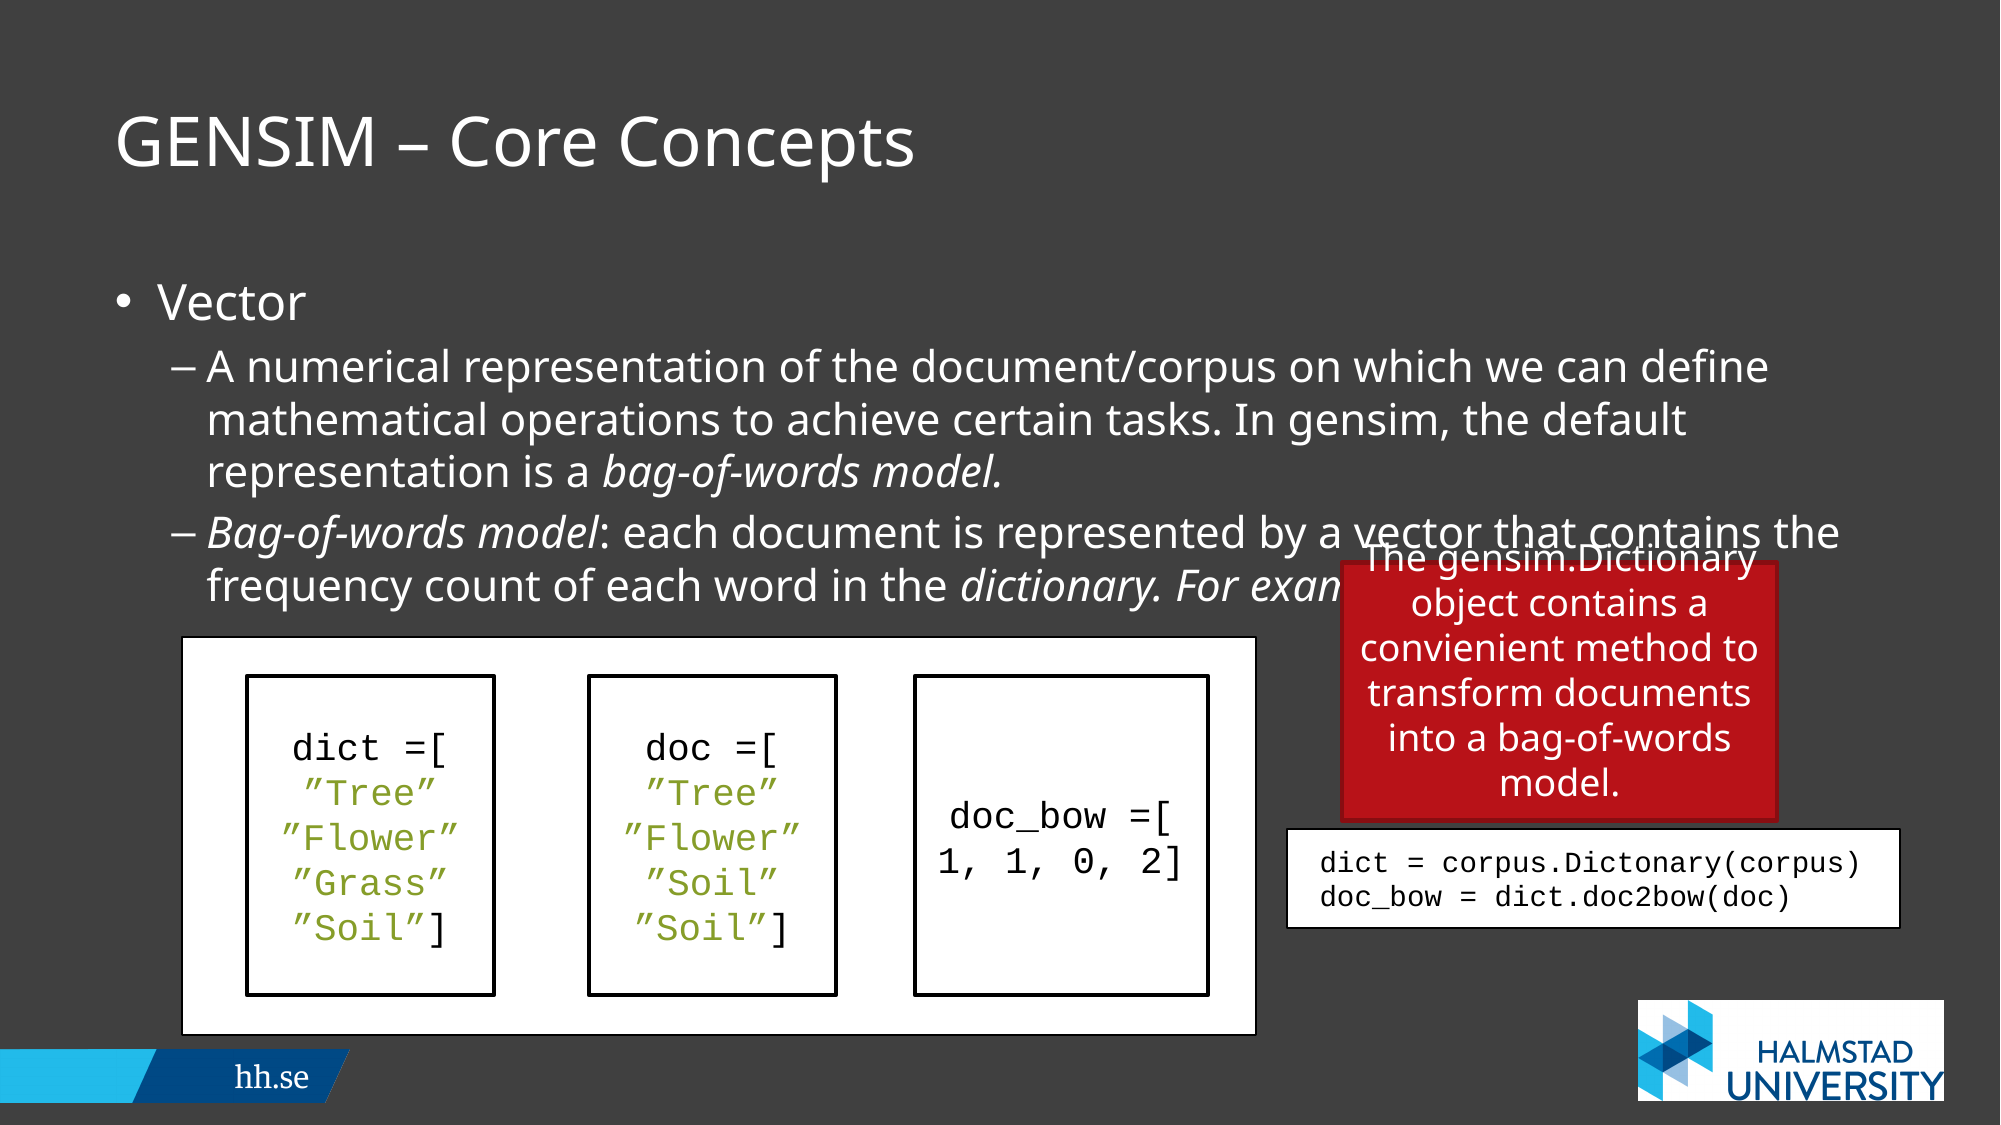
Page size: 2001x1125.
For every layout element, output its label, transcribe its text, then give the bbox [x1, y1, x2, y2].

picture [0, 1049, 350, 1103]
title GENSIM – Core Concepts [99, 44, 1931, 233]
text_box doc_bow =[ 1, 1, 0, 2] [913, 674, 1210, 997]
list Vector A numerical representation of the document/corpus on which we can define mathematical operations to achieve certain tasks. In gensim, the default representation is a bag-of-words model. Bag-of-words model: each document is represented by a vector that contains the frequency count of each word in the dictionary. For example: [99, 262, 1931, 1006]
text_box dict = corpus.Dictonary(corpus) doc_bow = dict.doc2bow(doc) [1304, 835, 1882, 921]
picture [1638, 1000, 1944, 1101]
text_box The gensim.Dictionary object contains a convienient method to transform documents into a bag-of-words model. [1340, 560, 1779, 823]
text_box doc =[ ”Tree” ”Flower” ”Soil” ”Soil”] [587, 674, 838, 997]
text_box dict =[ ”Tree” ”Flower” ”Grass” ”Soil”] [245, 674, 496, 997]
text_box [180, 1006, 1258, 1038]
